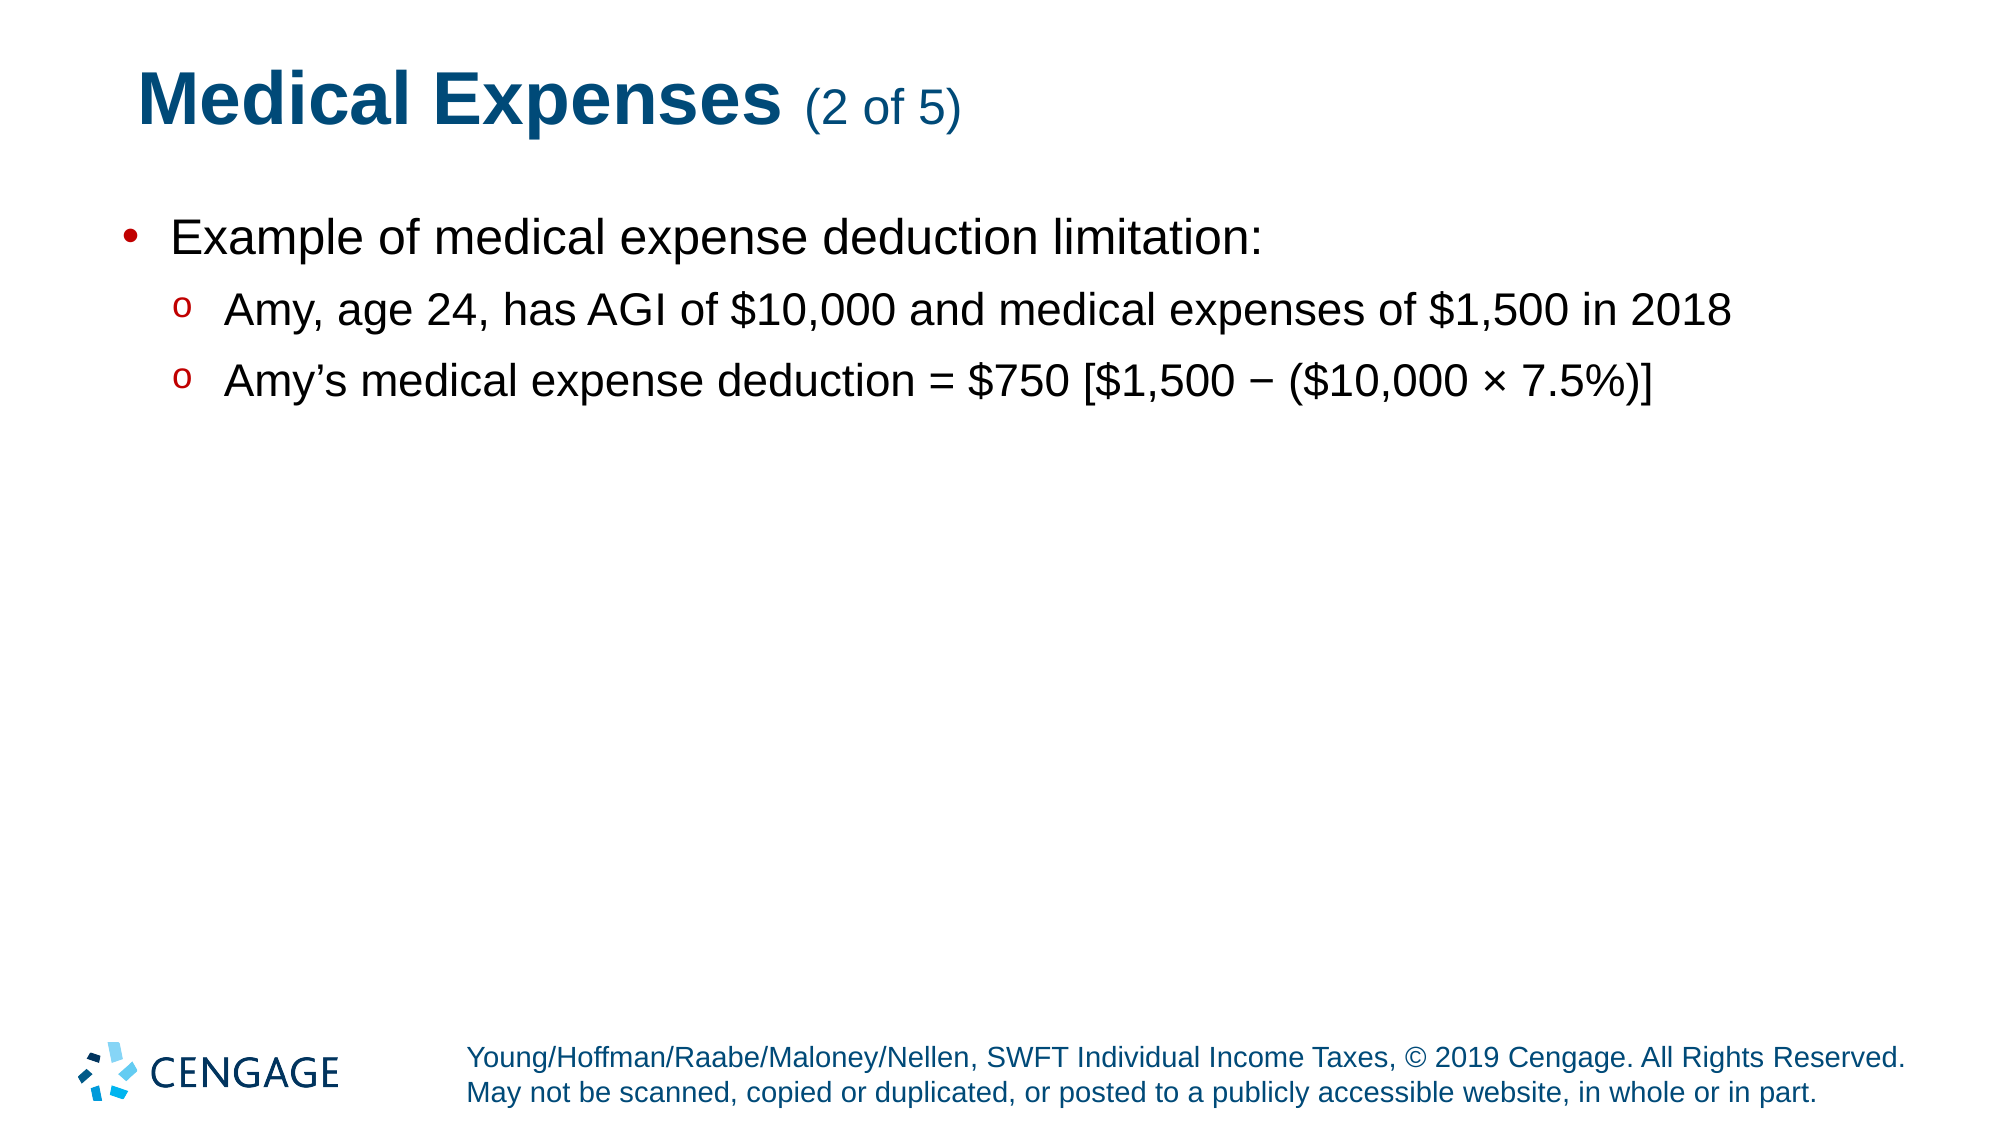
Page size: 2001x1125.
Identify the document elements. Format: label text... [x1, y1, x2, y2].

title Medical Expenses (2 of 5) [137, 59, 1863, 171]
picture [78, 1042, 338, 1101]
list Example of medical expense deduction limitation: Amy, age 24, has A G I of $10,000 and medical expenses of $1,500 in 2018 Amy’s medical expense deduction = $750 [$1,500 − ($10,000 × 7.5%)] [121, 211, 1880, 453]
